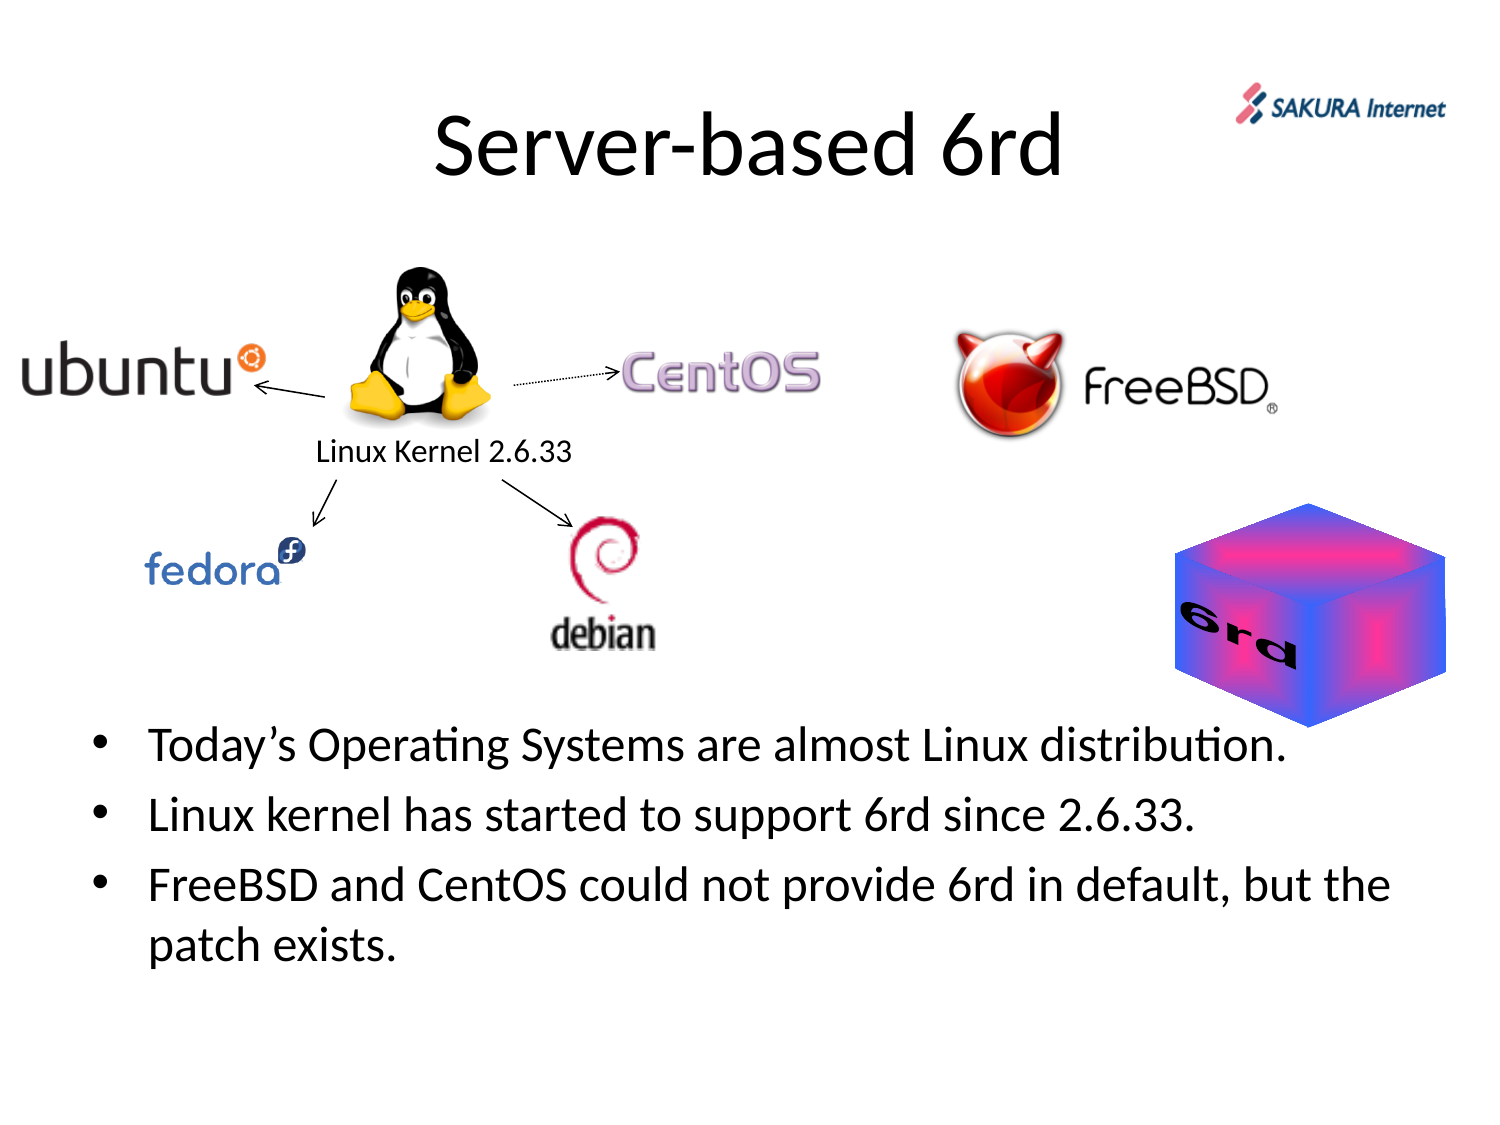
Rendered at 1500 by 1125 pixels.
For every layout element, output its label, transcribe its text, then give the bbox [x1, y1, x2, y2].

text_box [1174, 503, 1448, 729]
picture [1233, 42, 1448, 176]
picture [950, 325, 1279, 445]
list Today’s Operating Systems are almost Linux distribution. Linux kernel has started to support 6rd since 2.6.33. FreeBSD and CentOS could not provide 6rd in default, but the patch exists. [76, 704, 1427, 1005]
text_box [17, 266, 822, 651]
title Server-based 6rd [75, 45, 1425, 233]
